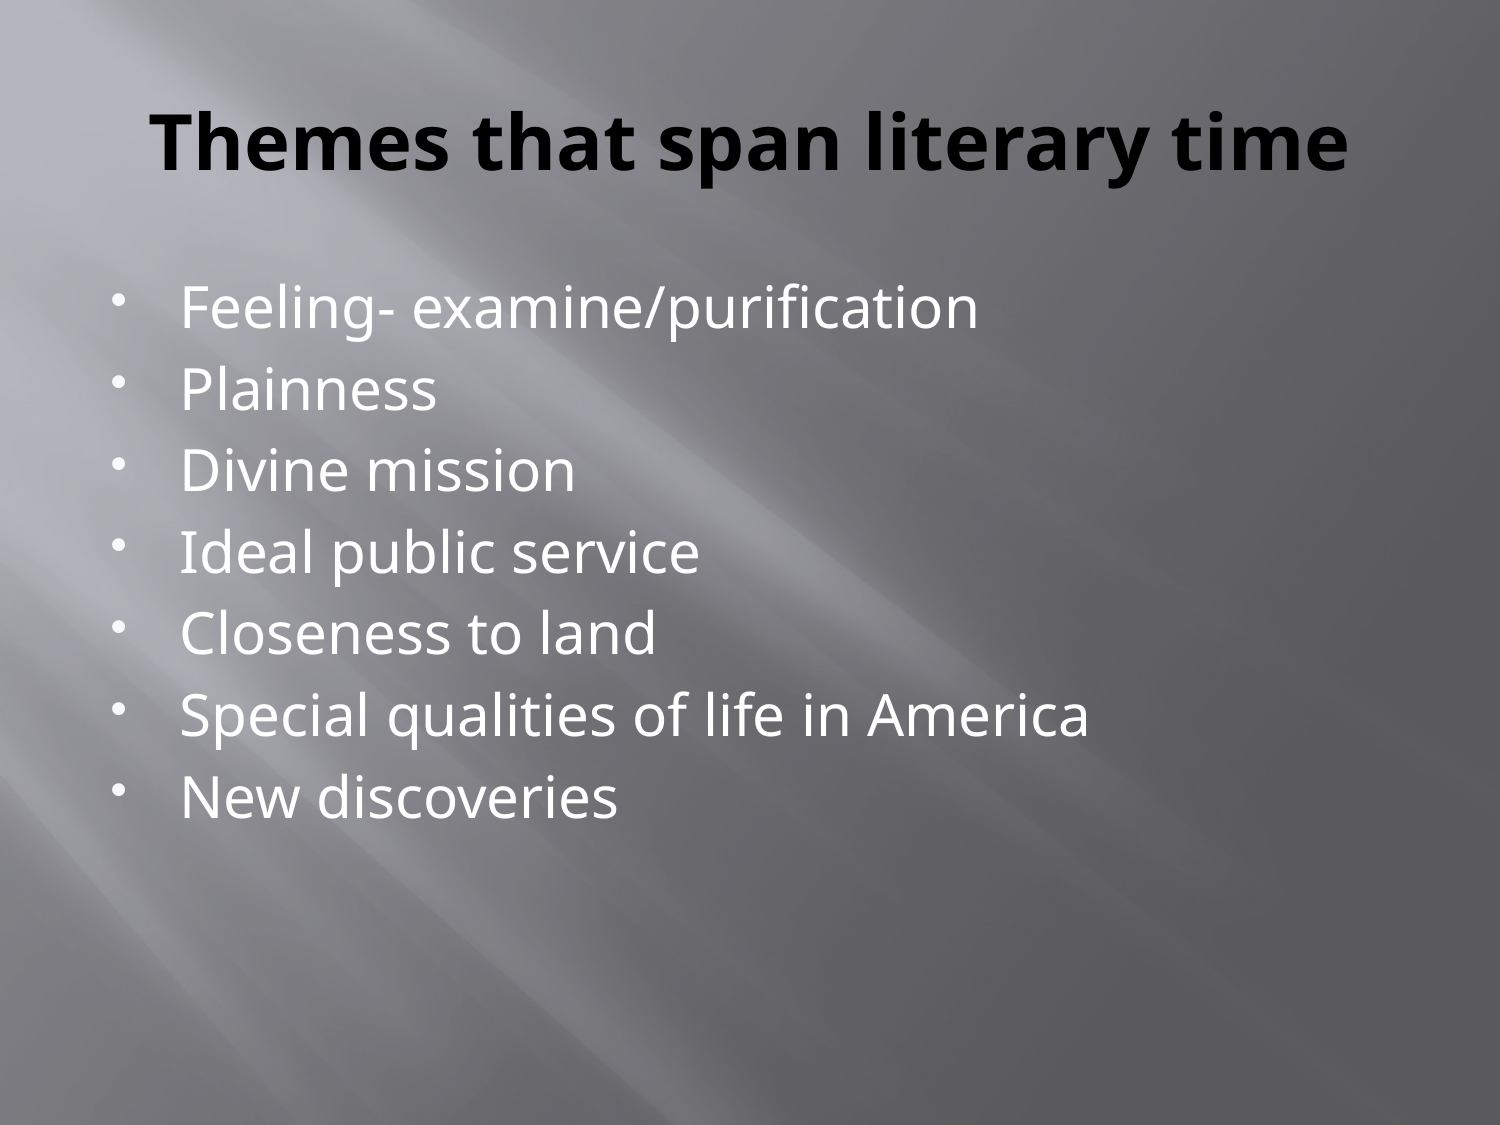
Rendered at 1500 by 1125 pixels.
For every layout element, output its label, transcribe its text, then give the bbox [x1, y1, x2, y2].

list Feeling- examine/purification Plainness Divine mission Ideal public service Closeness to land Special qualities of life in America New discoveries [75, 262, 1425, 1035]
title Themes that span literary time [75, 45, 1425, 233]
